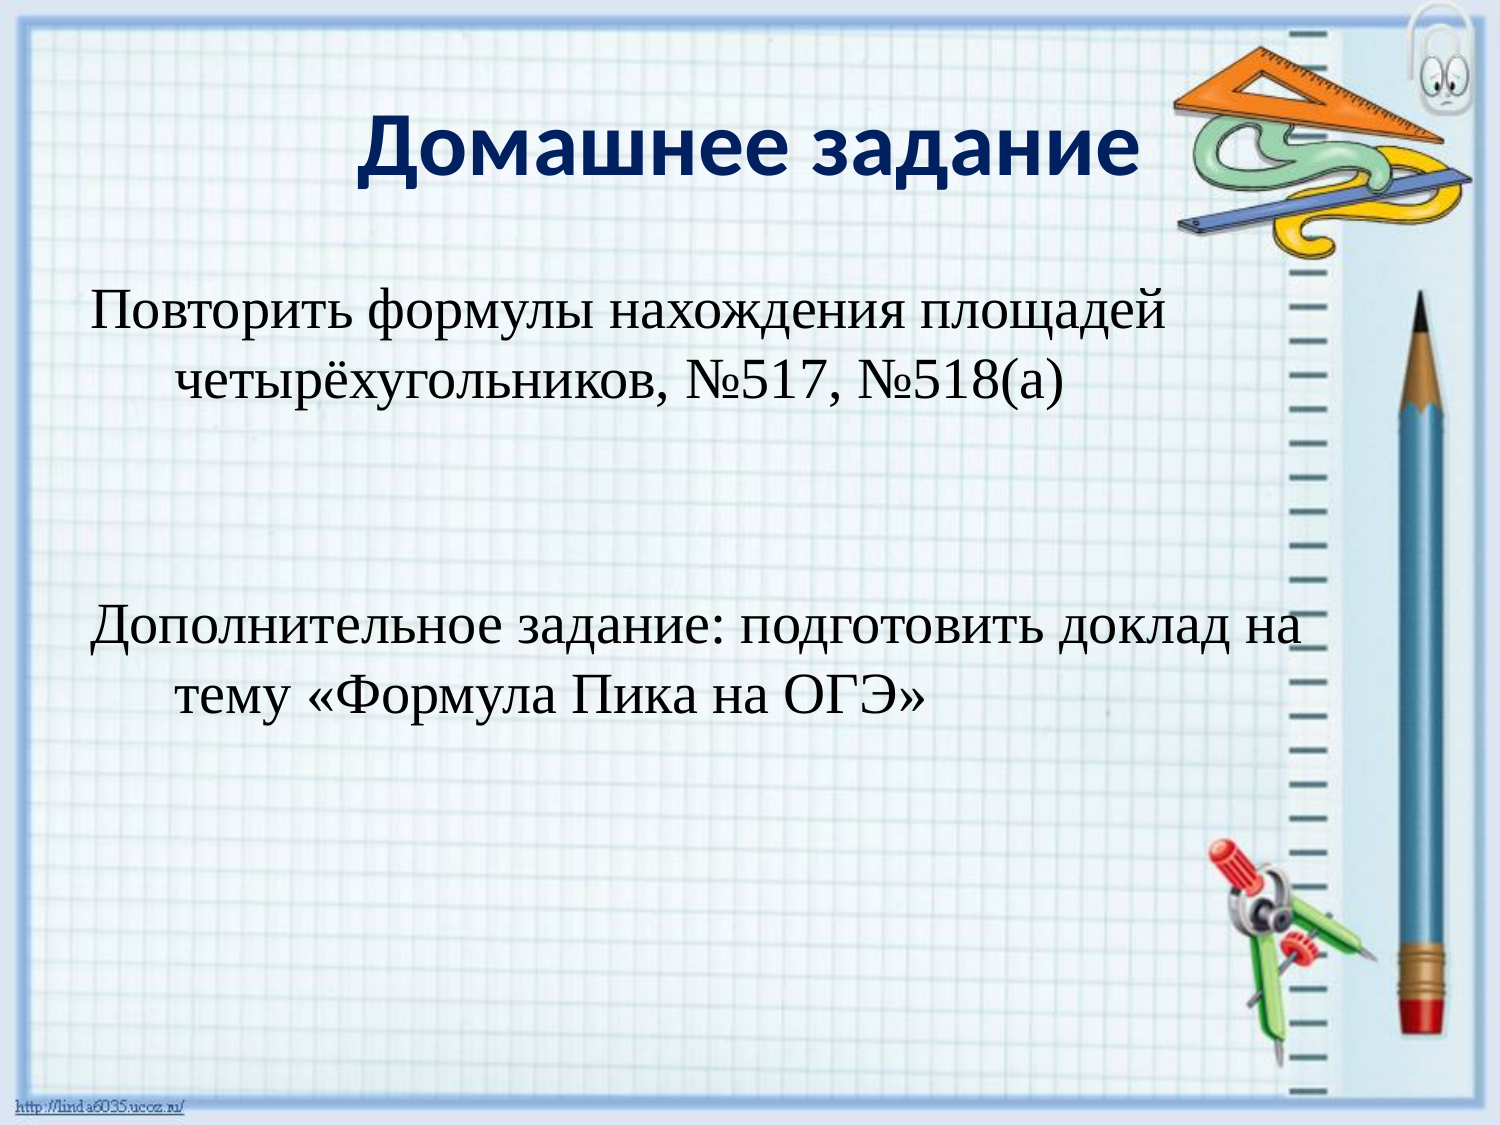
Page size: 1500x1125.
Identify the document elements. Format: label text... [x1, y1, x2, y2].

list Повторить формулы нахождения площадей четырёхугольников, №517, №518(а) Дополнительное задание: подготовить доклад на тему «Формула Пика на ОГЭ» [75, 262, 1425, 1005]
picture [0, 0, 1500, 1125]
title Домашнее задание [75, 45, 1425, 233]
